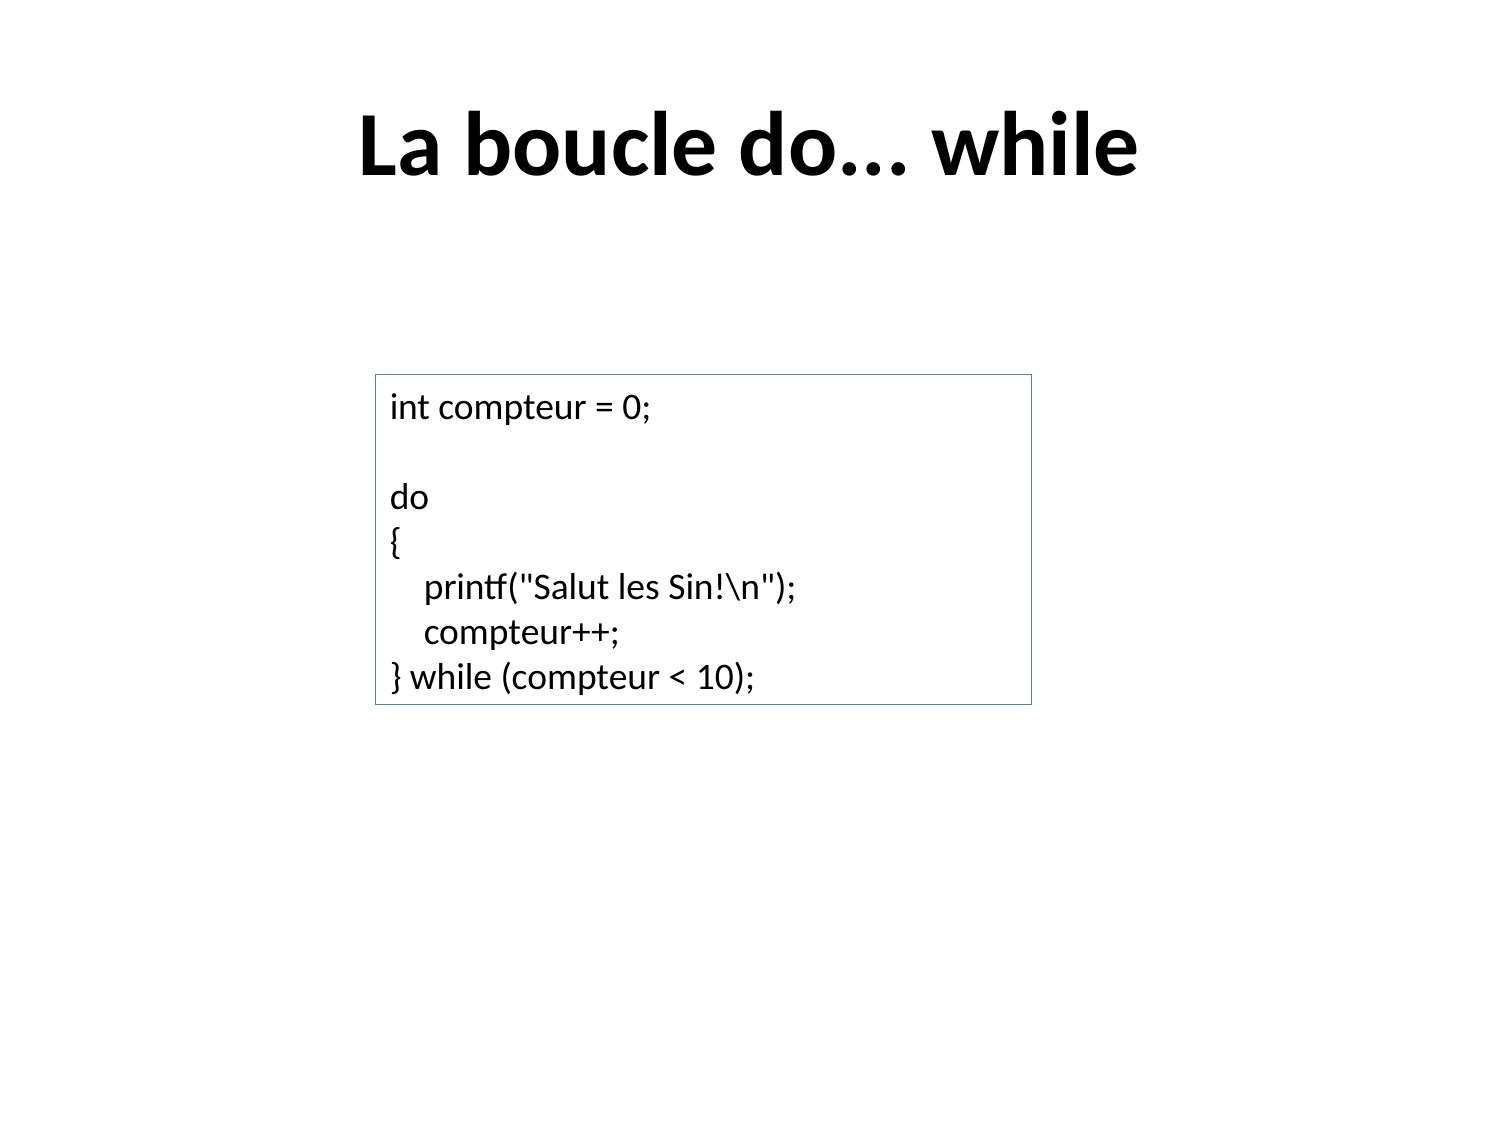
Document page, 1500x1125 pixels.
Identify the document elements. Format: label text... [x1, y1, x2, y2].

title La boucle do... while [75, 45, 1425, 233]
text_box int compteur = 0; do { printf("Salut les Sin!\n"); compteur++; } while (compteur < 10); [375, 374, 1032, 705]
